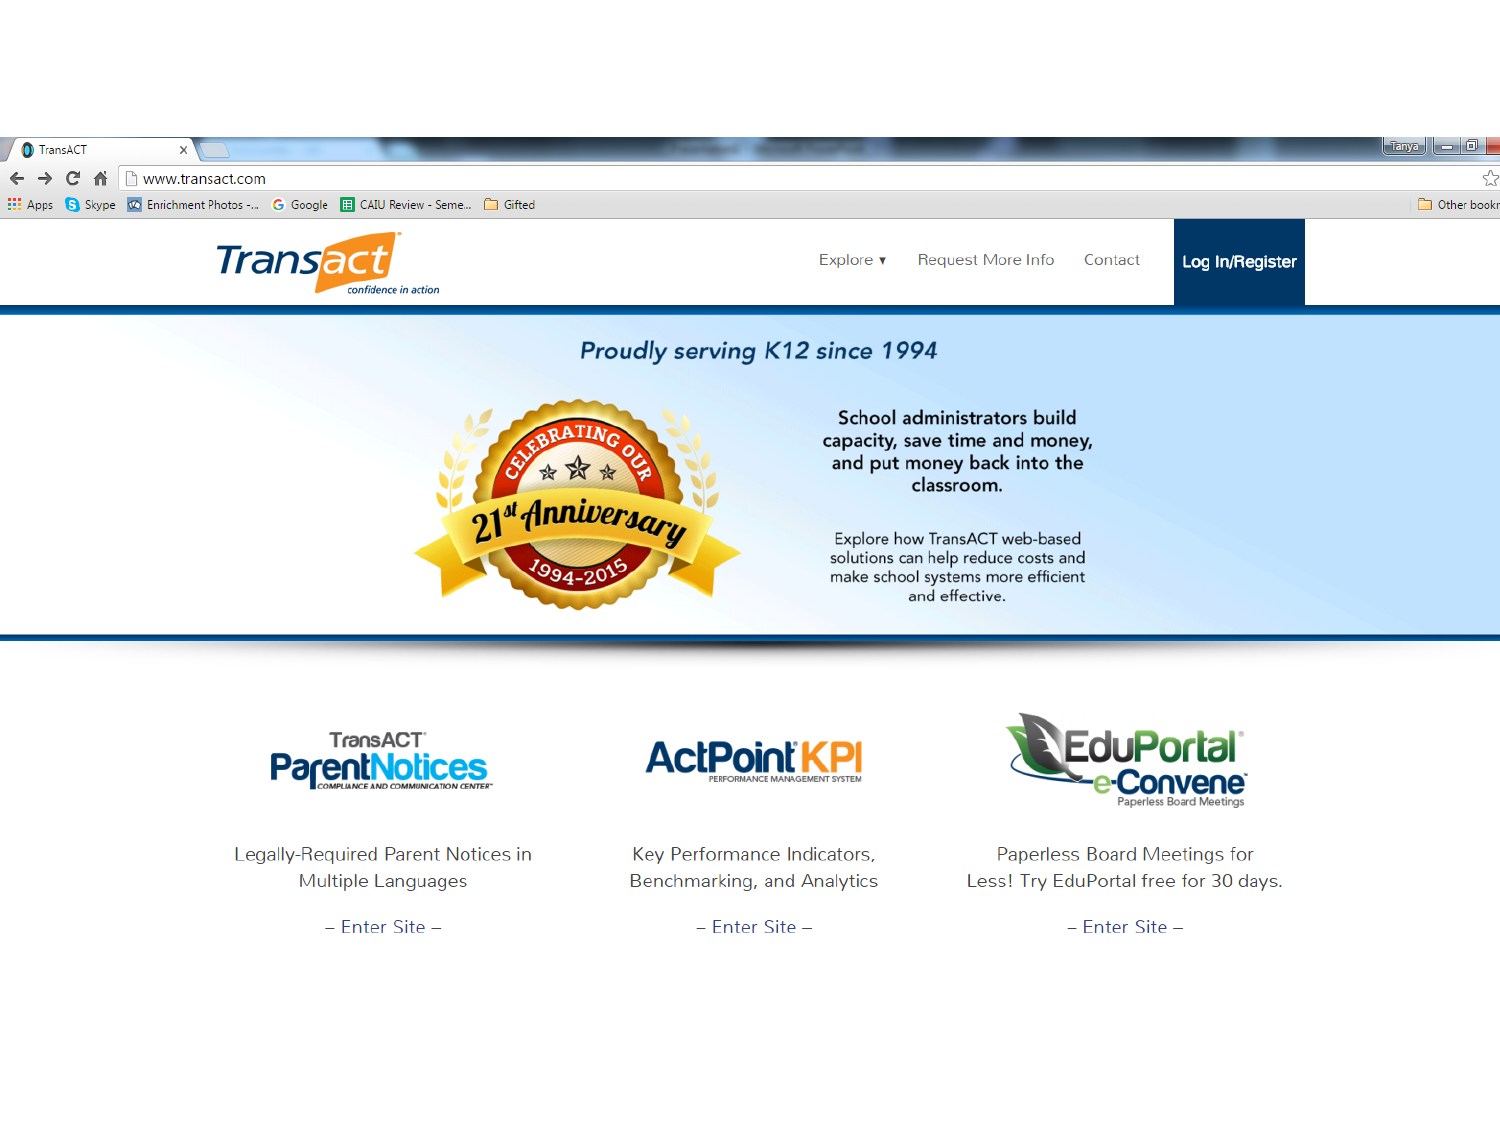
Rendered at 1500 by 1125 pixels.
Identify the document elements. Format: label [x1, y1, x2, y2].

picture [0, 137, 1500, 957]
